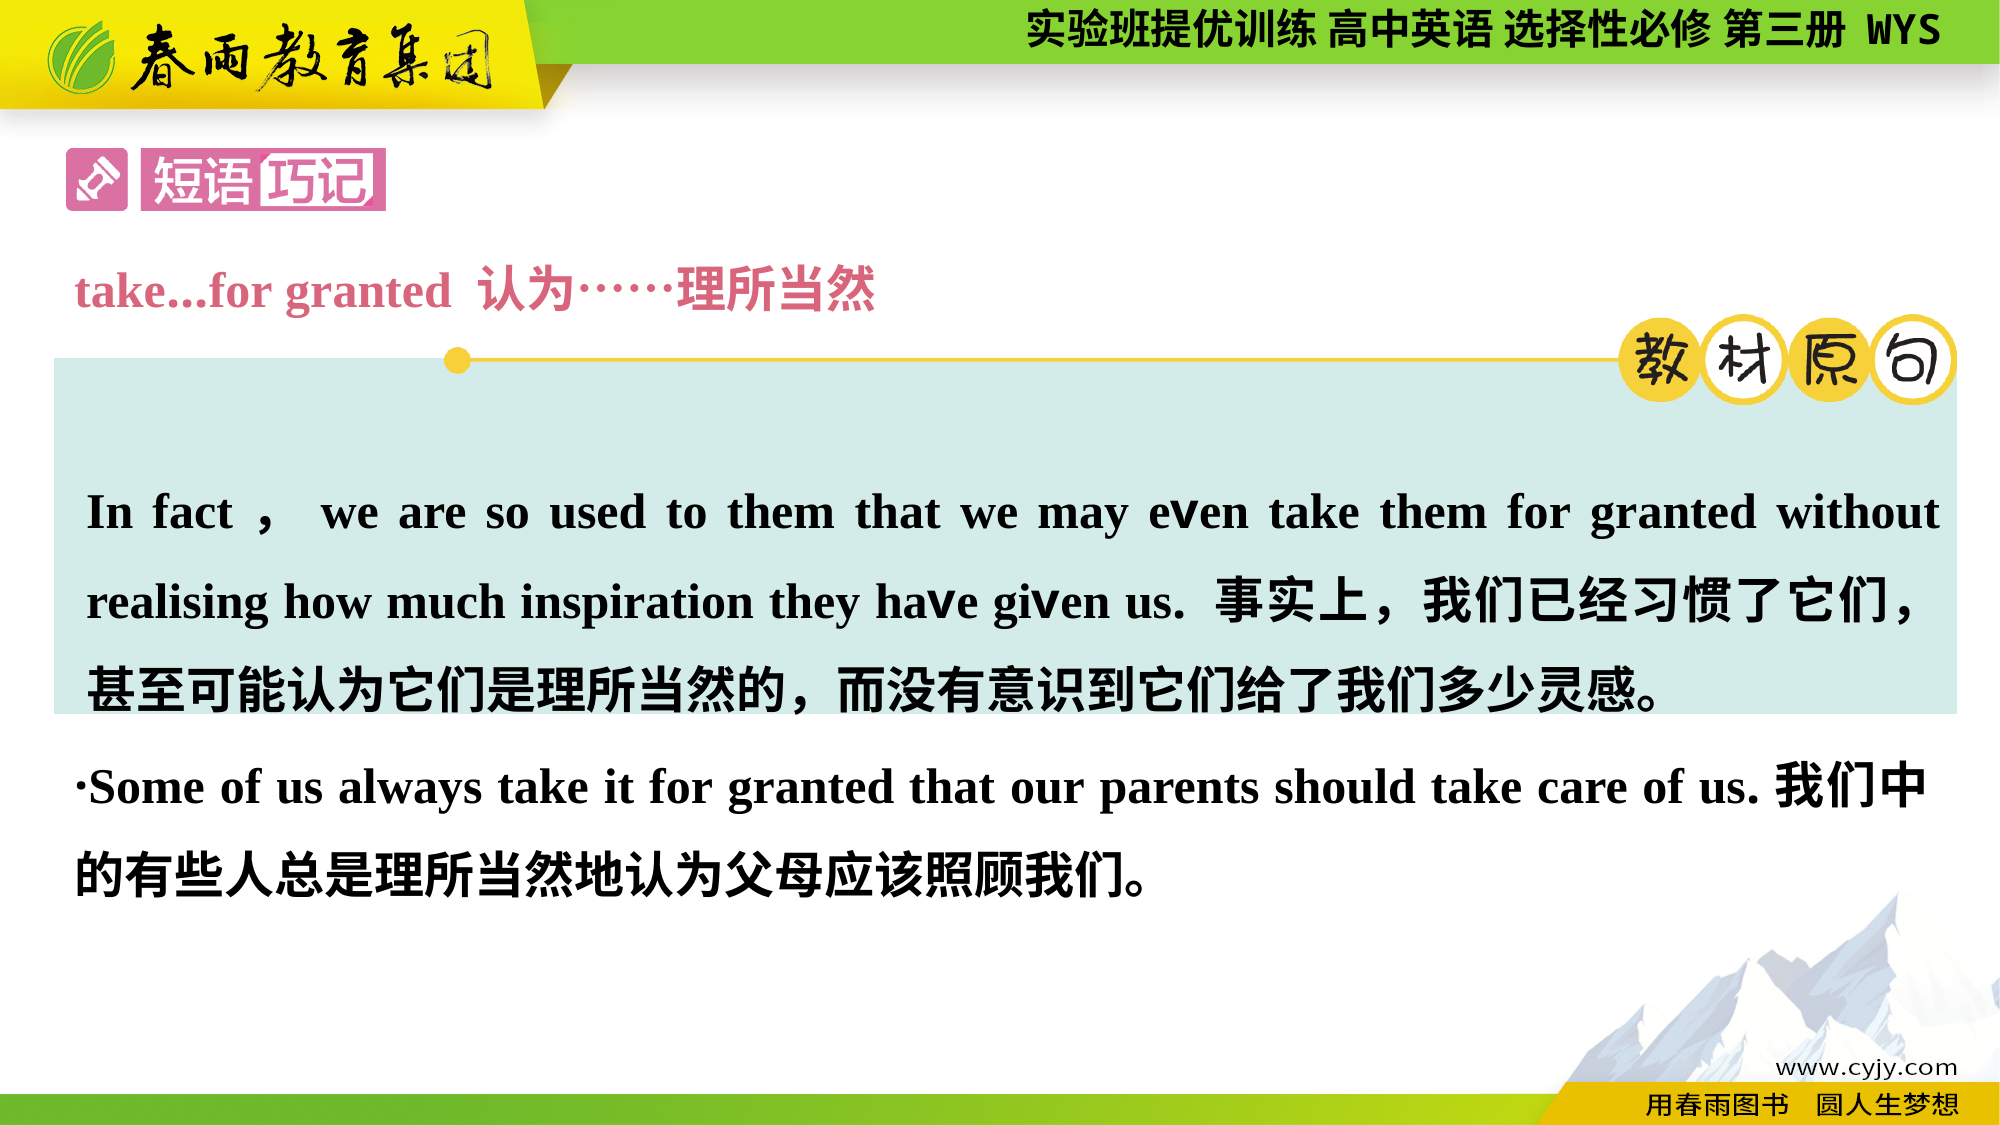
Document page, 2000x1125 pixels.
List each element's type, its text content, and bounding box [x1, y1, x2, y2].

list take...for granted 认为……理所当然 [59, 219, 1944, 315]
picture [0, 0, 2000, 1125]
text_box ·Some of us always take it for granted that our parents should take care of us.我们中的有些人总是理所当然地认为父母应该照顾我们。 [59, 725, 1944, 911]
